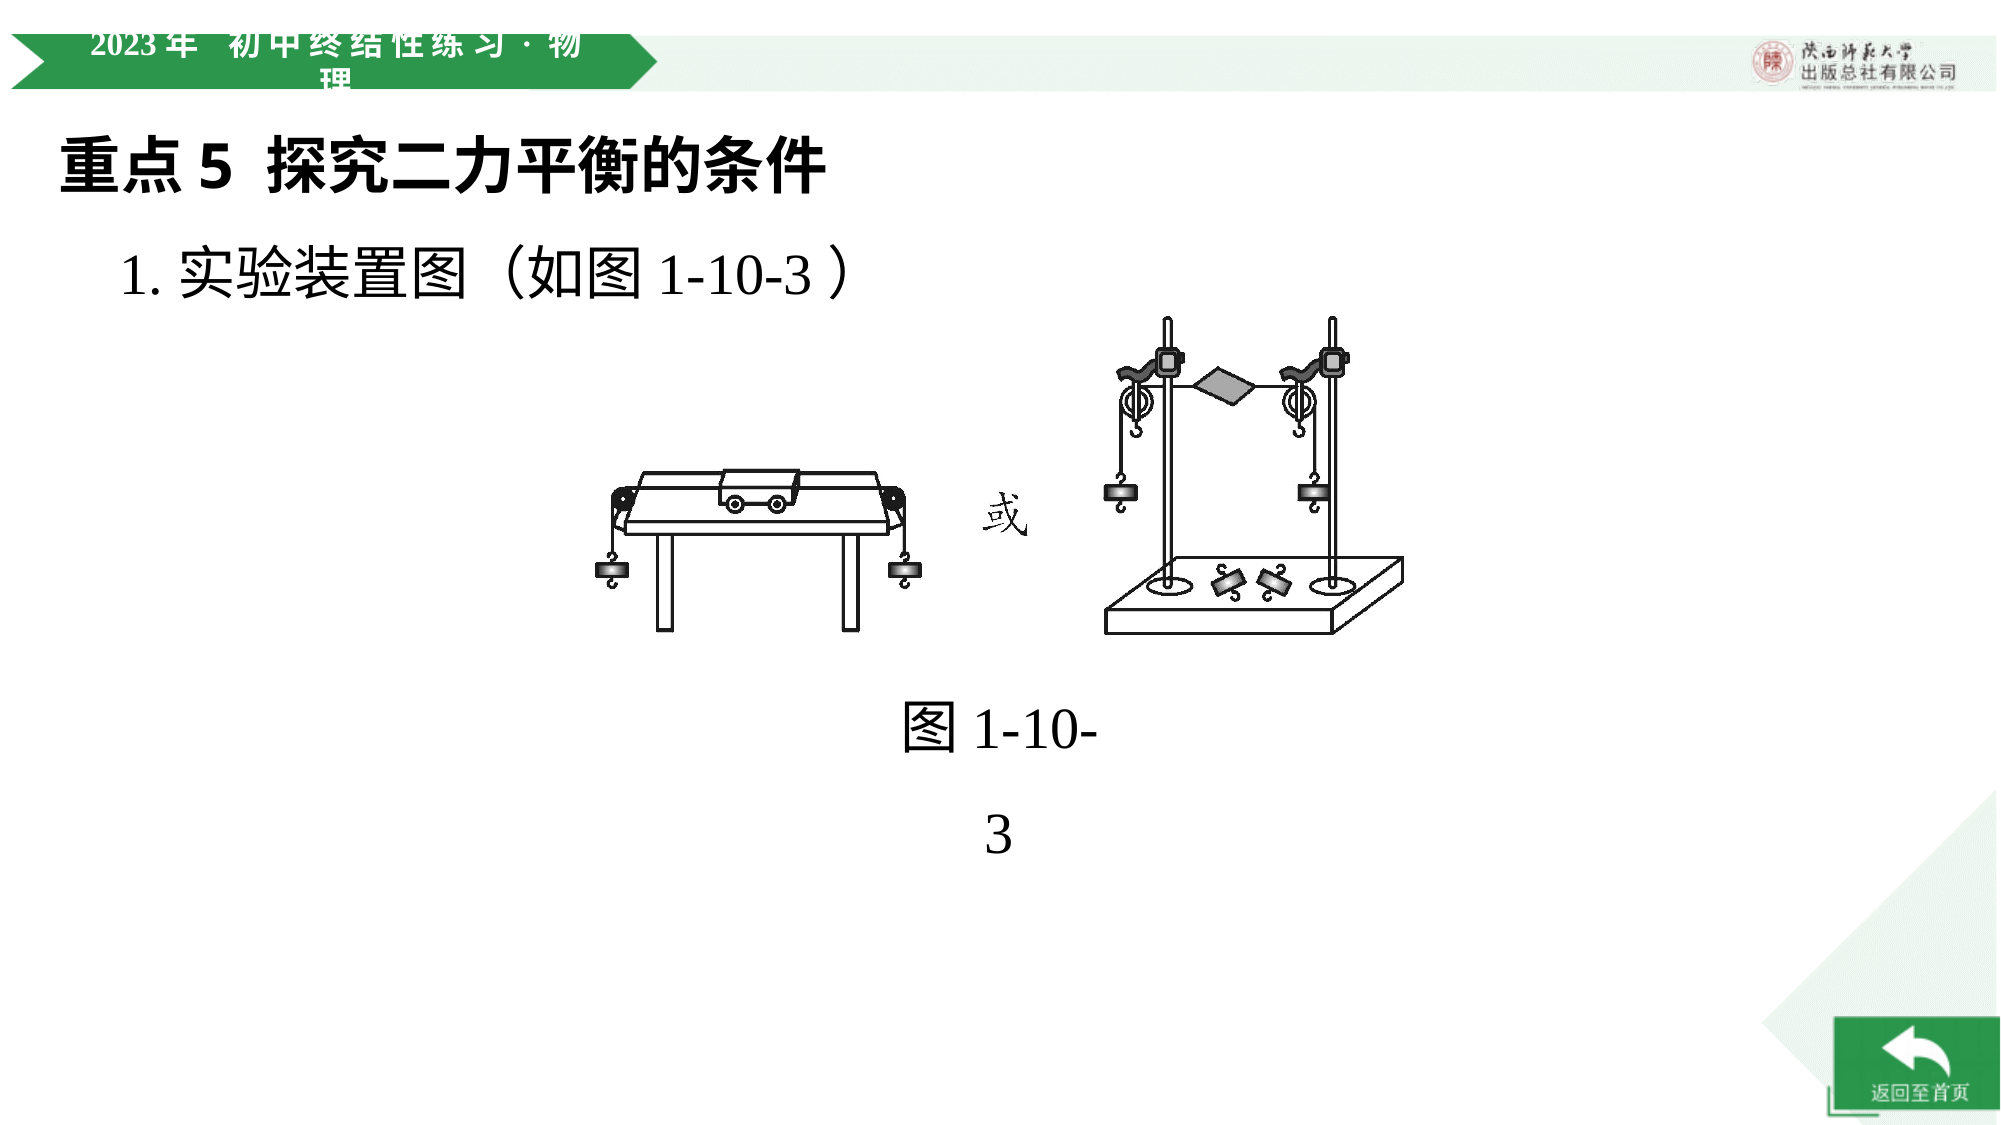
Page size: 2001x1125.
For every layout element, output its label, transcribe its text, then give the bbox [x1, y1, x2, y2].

text_box 重点5 探究二力平衡的条件 [58, 88, 1941, 201]
picture [0, 0, 2001, 1125]
text_box 1.实验装置图（如图1-10-3） [58, 201, 1941, 295]
text_box 图1-10-3 [886, 655, 1114, 819]
